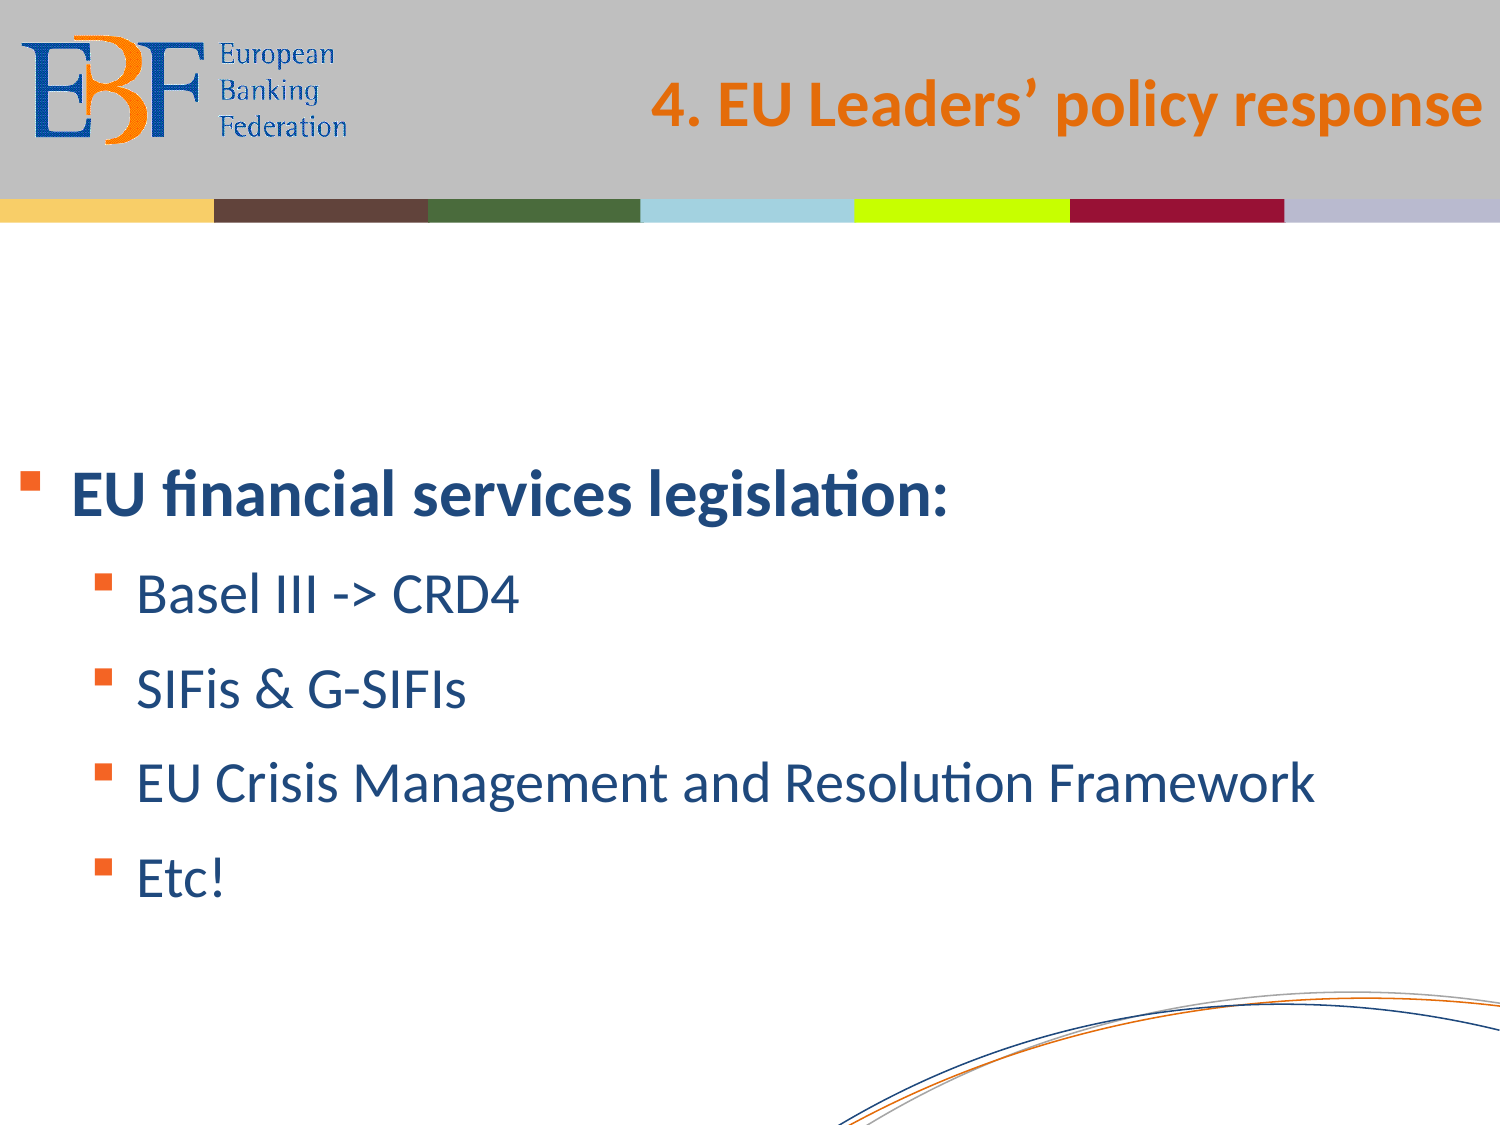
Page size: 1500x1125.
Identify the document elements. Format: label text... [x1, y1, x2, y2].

picture [11, 11, 352, 157]
list EU financial services legislation: Basel III -> CRD4 SIFis & G-SIFIs EU Crisis Management and Resolution Framework Etc! [0, 234, 1500, 1125]
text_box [827, 958, 1500, 1091]
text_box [0, 198, 1500, 223]
text_box 4. EU Leaders’ policy response [0, 0, 1500, 198]
